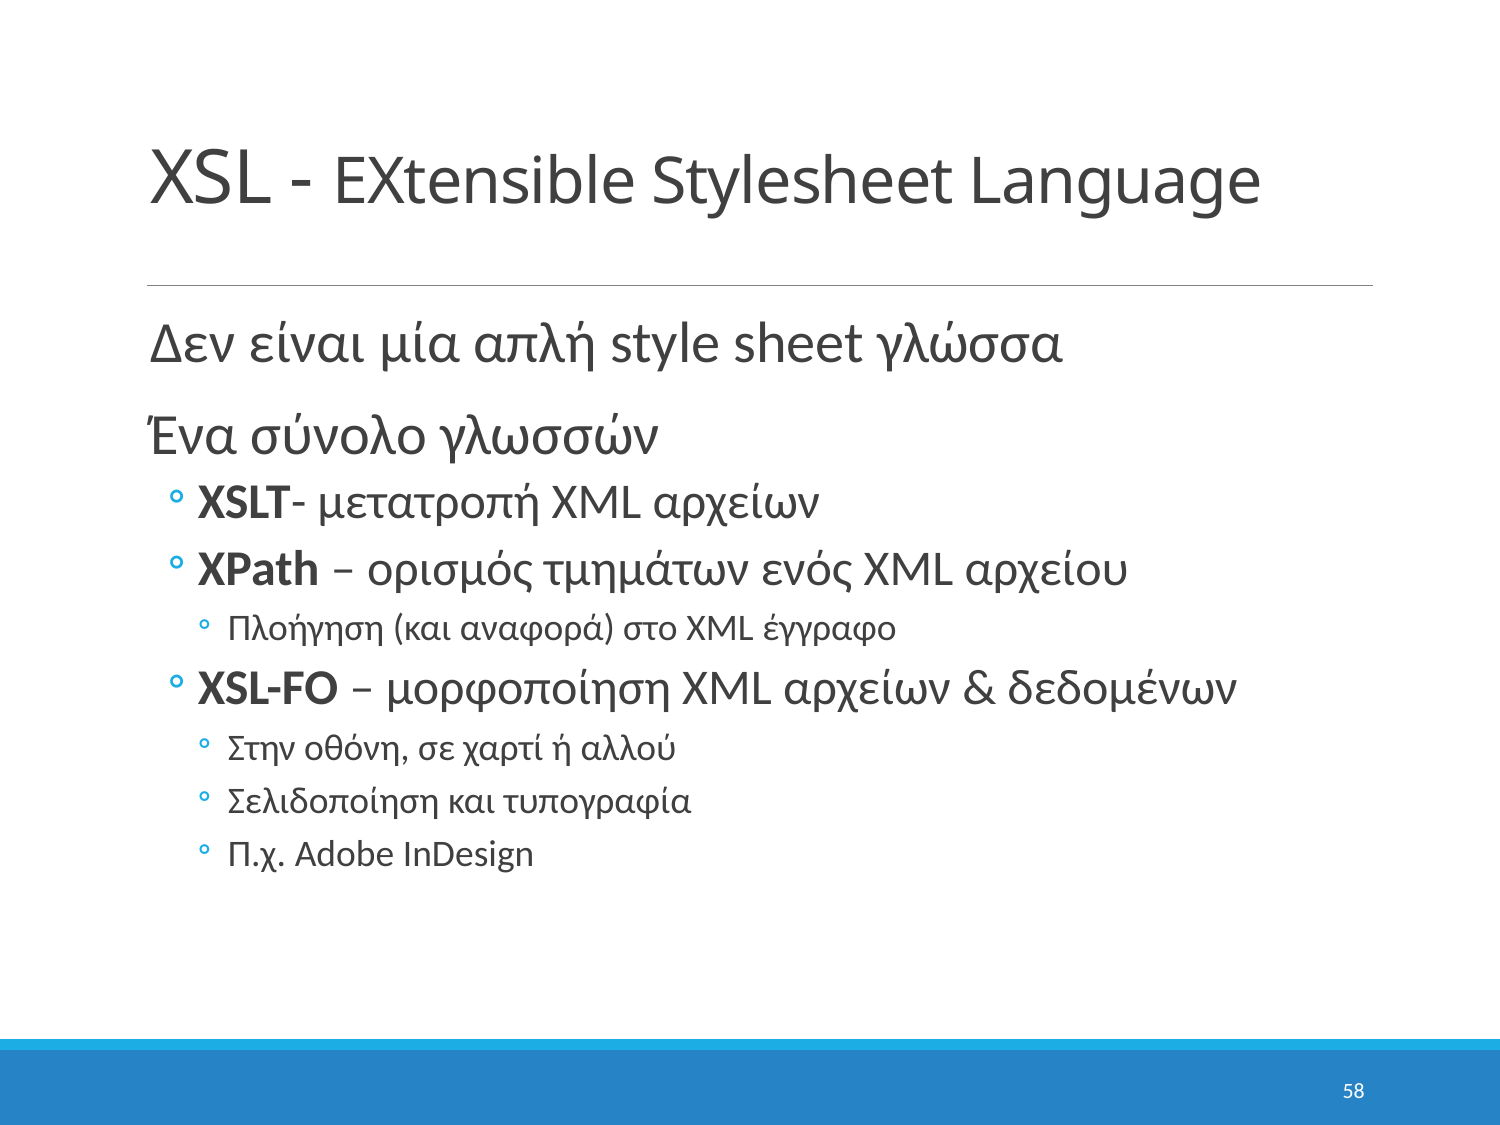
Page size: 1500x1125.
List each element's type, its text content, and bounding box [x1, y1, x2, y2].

list Δεν είναι μία απλή style sheet γλώσσα Ένα σύνολο γλωσσών XSLT- μετατροπή XML αρχείων XPath – ορισμός τμημάτων ενός XML αρχείου Πλοήγηση (και αναφορά) στο XML έγγραφο XSL-FO – μορφοποίηση XML αρχείων & δεδομένων Στην οθόνη, σε χαρτί ή αλλού Σελιδοποίηση και τυπογραφία Π.χ. Adobe InDesign [135, 304, 1373, 1029]
title XSL - EΧtensible Stylesheet Language [135, 43, 1373, 227]
slide_number 58 [1218, 1059, 1380, 1120]
